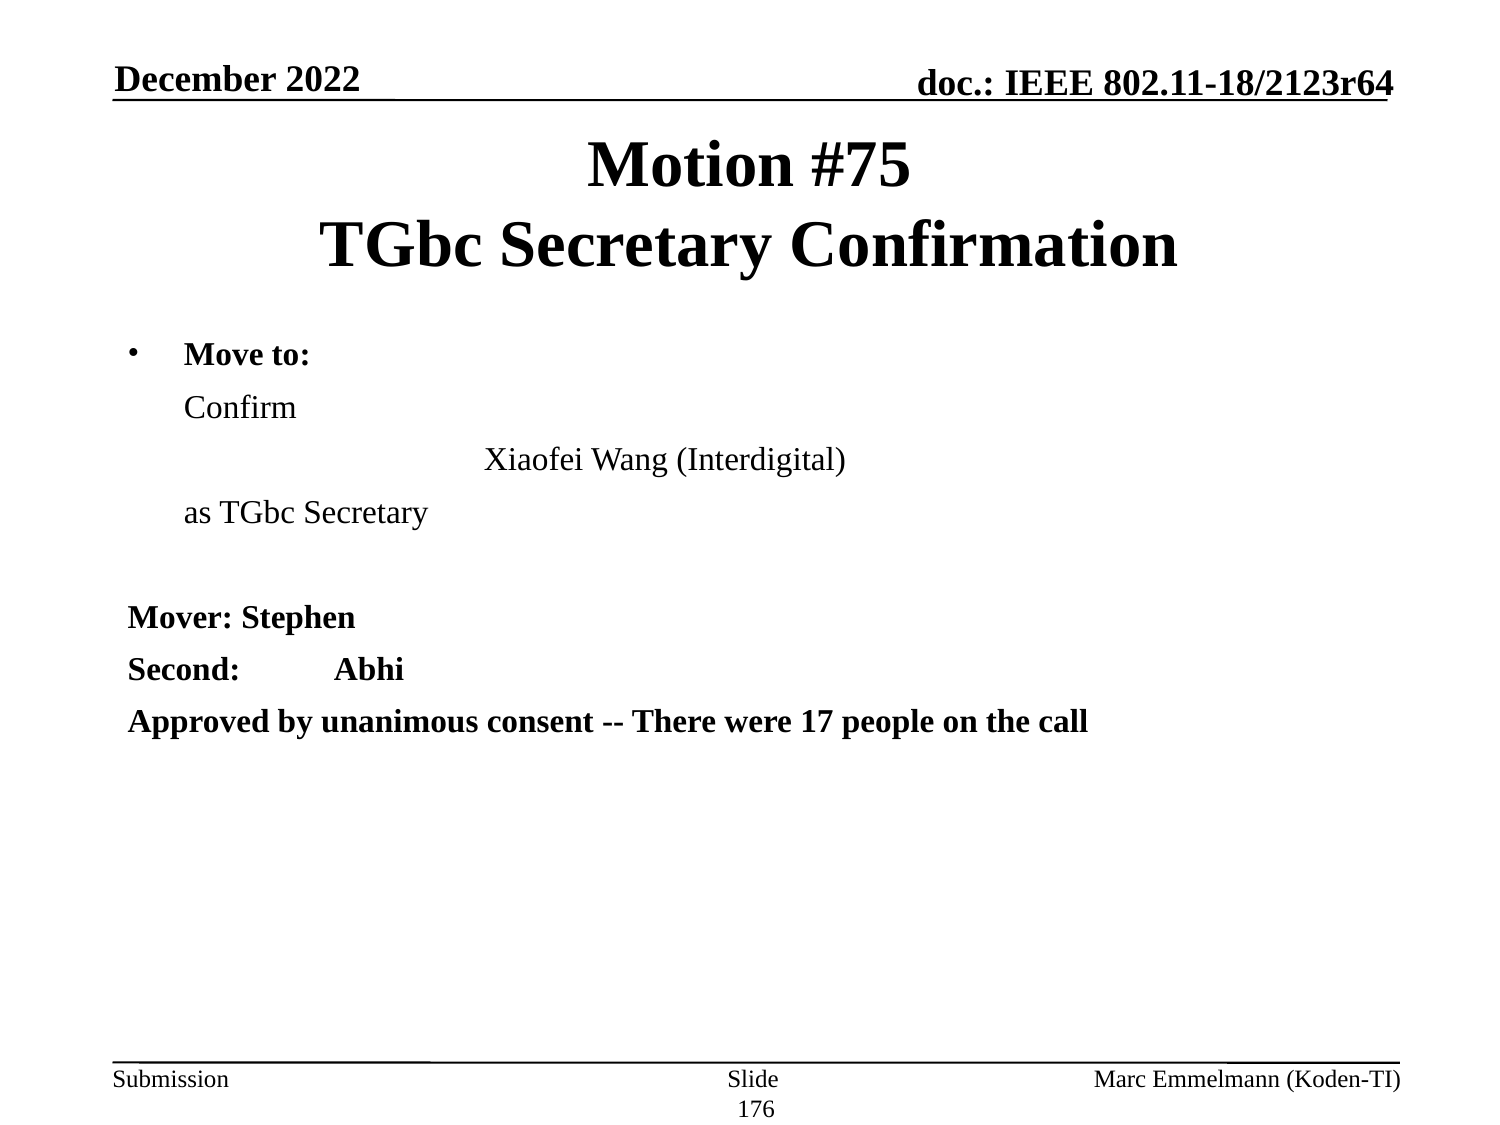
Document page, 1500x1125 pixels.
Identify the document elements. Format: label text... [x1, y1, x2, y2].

title Motion #75 TGbc Secretary Confirmation [112, 112, 1388, 288]
slide_number Slide 176 [712, 1061, 800, 1123]
list Move to: Confirm Xiaofei Wang (Interdigital) as TGbc Secretary Mover: Stephen Second: Abhi Approved by unanimous consent -- There were 17 people on the call [112, 324, 1388, 1000]
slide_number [114, 54, 423, 100]
footer Marc Emmelmann (Koden-TI) [878, 1061, 1402, 1093]
